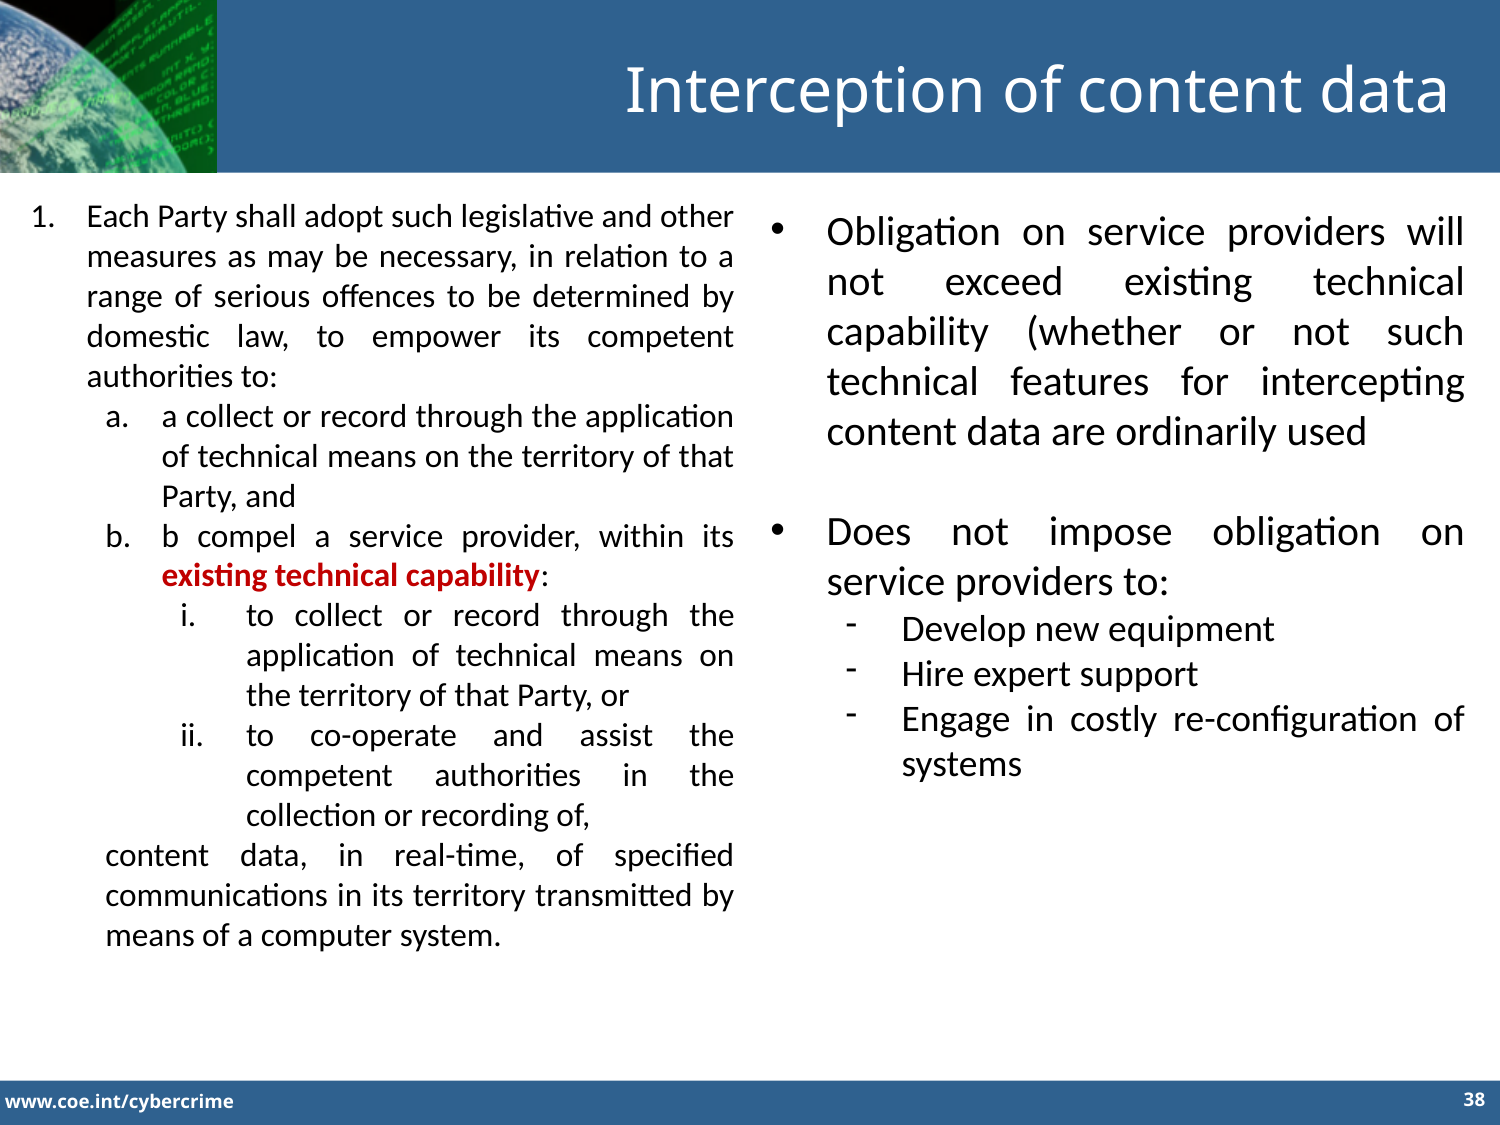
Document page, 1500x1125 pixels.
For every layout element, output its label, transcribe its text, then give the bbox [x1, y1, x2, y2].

text_box Interception of content data [230, 42, 1483, 133]
picture [0, 0, 217, 173]
text_box Obligation on service providers will not exceed existing technical capability (whether or not such technical features for intercepting content data are ordinarily used Does not impose obligation on service providers to: Develop new equipment Hire expert support Engage in costly re-configuration of systems [755, 196, 1480, 792]
text_box Each Party shall adopt such legislative and other measures as may be necessary, in relation to a range of serious offences to be determined by domestic law, to empower its competent authorities to: a collect or record through the application of technical means on the territory of that Party, and b compel a service provider, within its existing technical capability: to collect or record through the application of technical means on the territory of that Party, or to co-operate and assist the competent authorities in the collection or recording of, content data, in real-time, of specified communications in its territory transmitted by means of a computer system. [15, 186, 750, 961]
